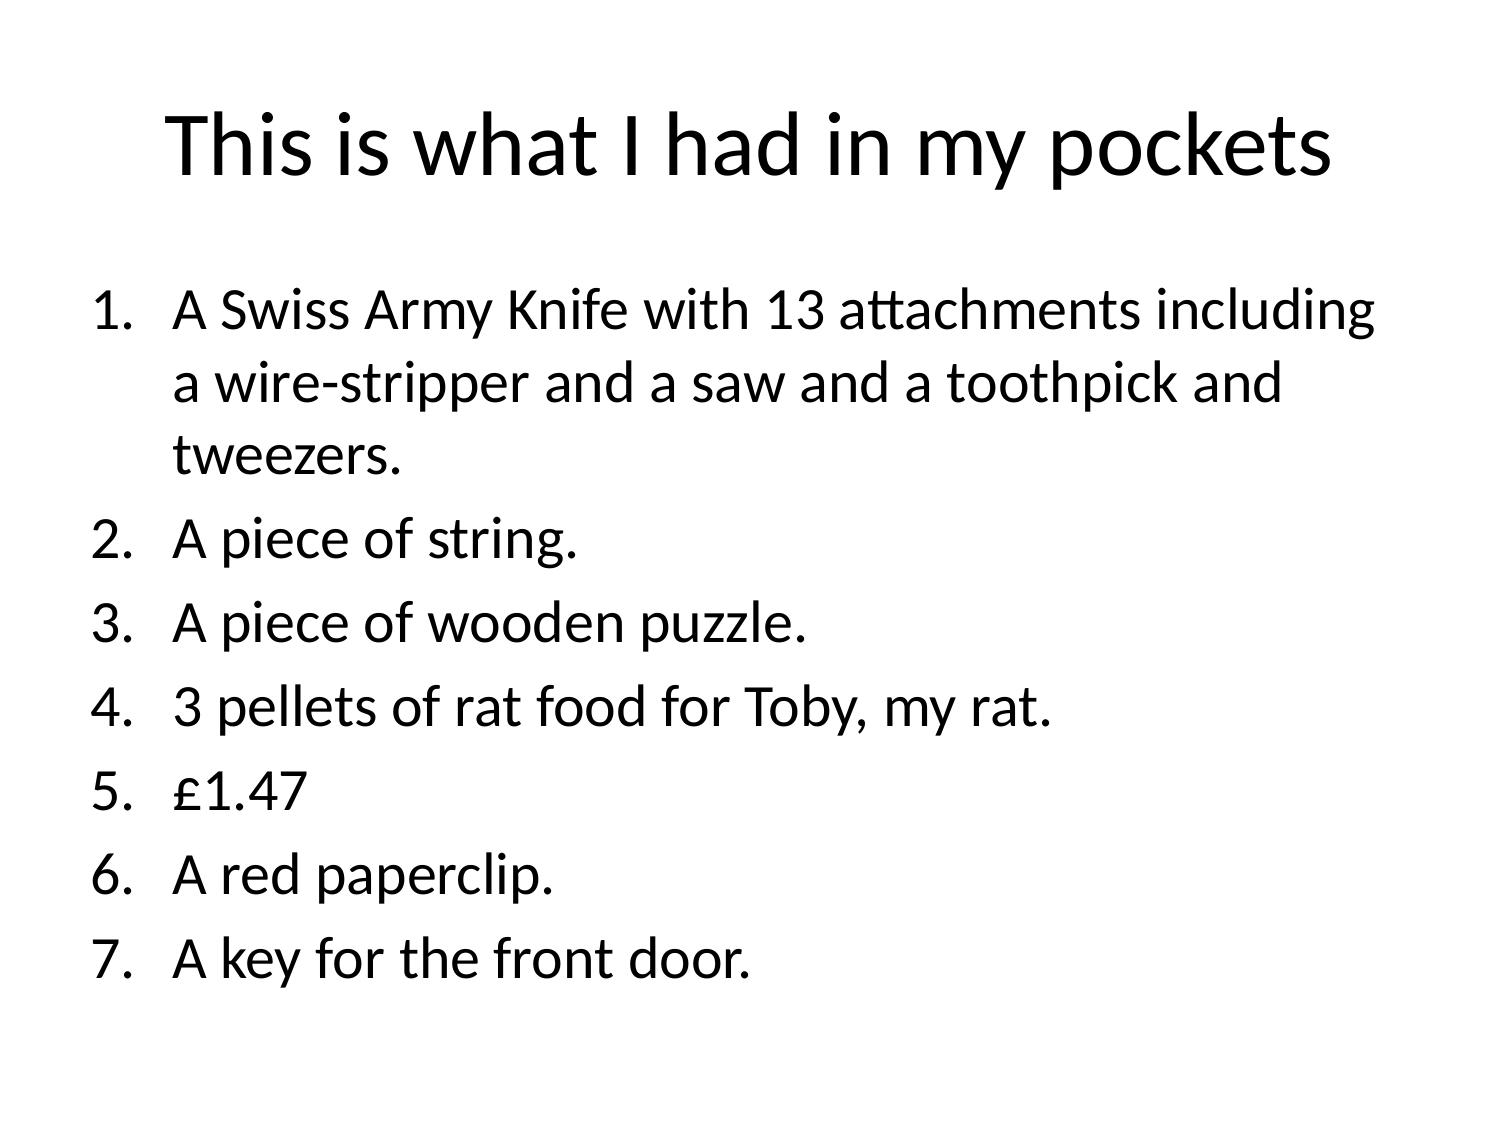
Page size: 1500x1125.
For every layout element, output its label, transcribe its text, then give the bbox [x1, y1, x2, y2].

title This is what I had in my pockets [74, 44, 1426, 233]
list A Swiss Army Knife with 13 attachments including a wire-stripper and a saw and a toothpick and tweezers. A piece of string. A piece of wooden puzzle. 3 pellets of rat food for Toby, my rat. £1.47 A red paperclip. A key for the front door. [74, 262, 1426, 1006]
